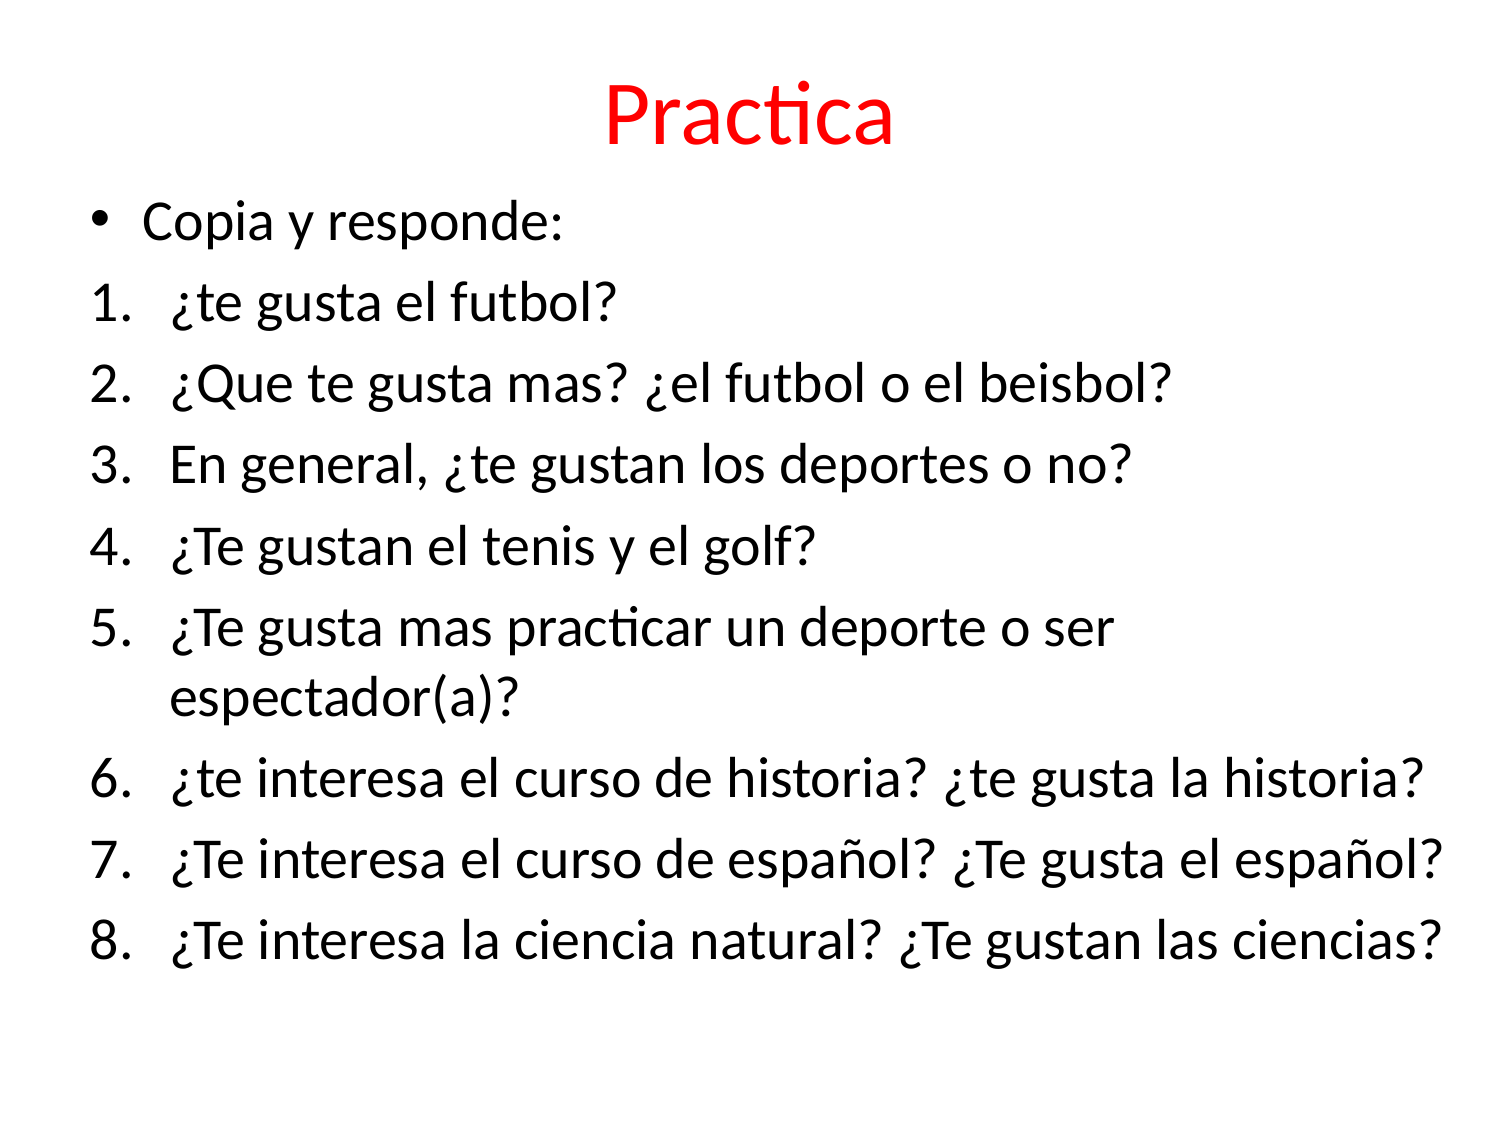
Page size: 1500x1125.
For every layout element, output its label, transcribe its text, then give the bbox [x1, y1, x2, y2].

text_box Copia y responde: ¿te gusta el futbol? ¿Que te gusta mas? ¿el futbol o el beisbol? En general, ¿te gustan los deportes o no? ¿Te gustan el tenis y el golf? ¿Te gusta mas practicar un deporte o ser espectador(a)? ¿te interesa el curso de historia? ¿te gusta la historia? ¿Te interesa el curso de español? ¿Te gusta el español? ¿Te interesa la ciencia natural? ¿Te gustan las ciencias? [75, 174, 1475, 1113]
text_box Practica [74, 45, 1425, 233]
